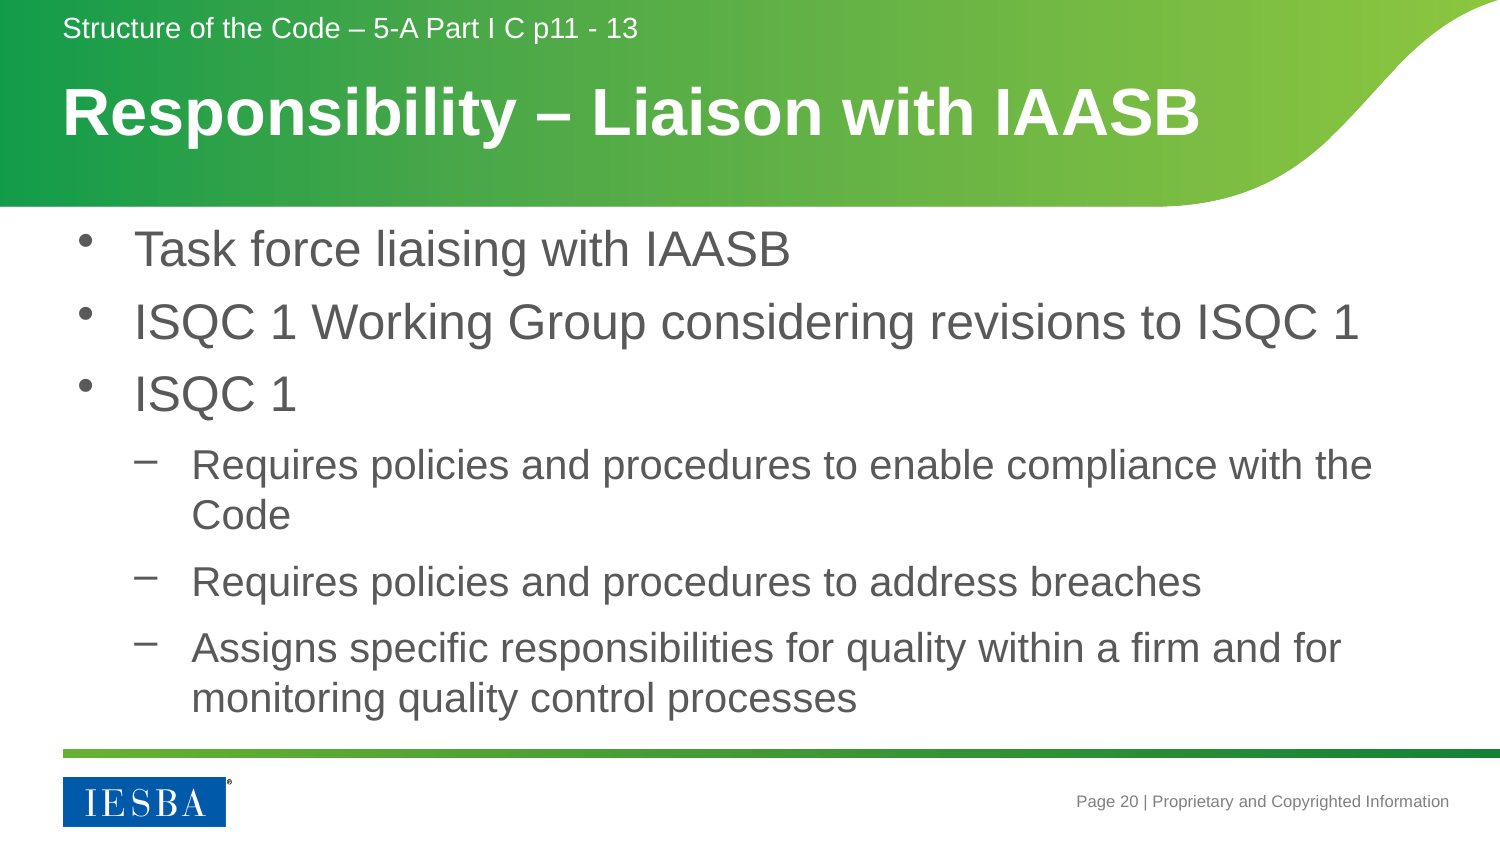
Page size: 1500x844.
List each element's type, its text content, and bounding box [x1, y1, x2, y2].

title Responsibility – Liaison with IAASB [62, 75, 1275, 142]
subtitle Structure of the Code – 5-A Part I C p11 - 13 [62, 9, 663, 47]
picture [63, 777, 232, 827]
picture [0, 0, 1500, 207]
list Task force liaising with IAASB ISQC 1 Working Group considering revisions to ISQC 1 ISQC 1 Requires policies and procedures to enable compliance with the Code Requires policies and procedures to address breaches Assigns specific responsibilities for quality within a firm and for monitoring quality control processes [62, 209, 1450, 747]
